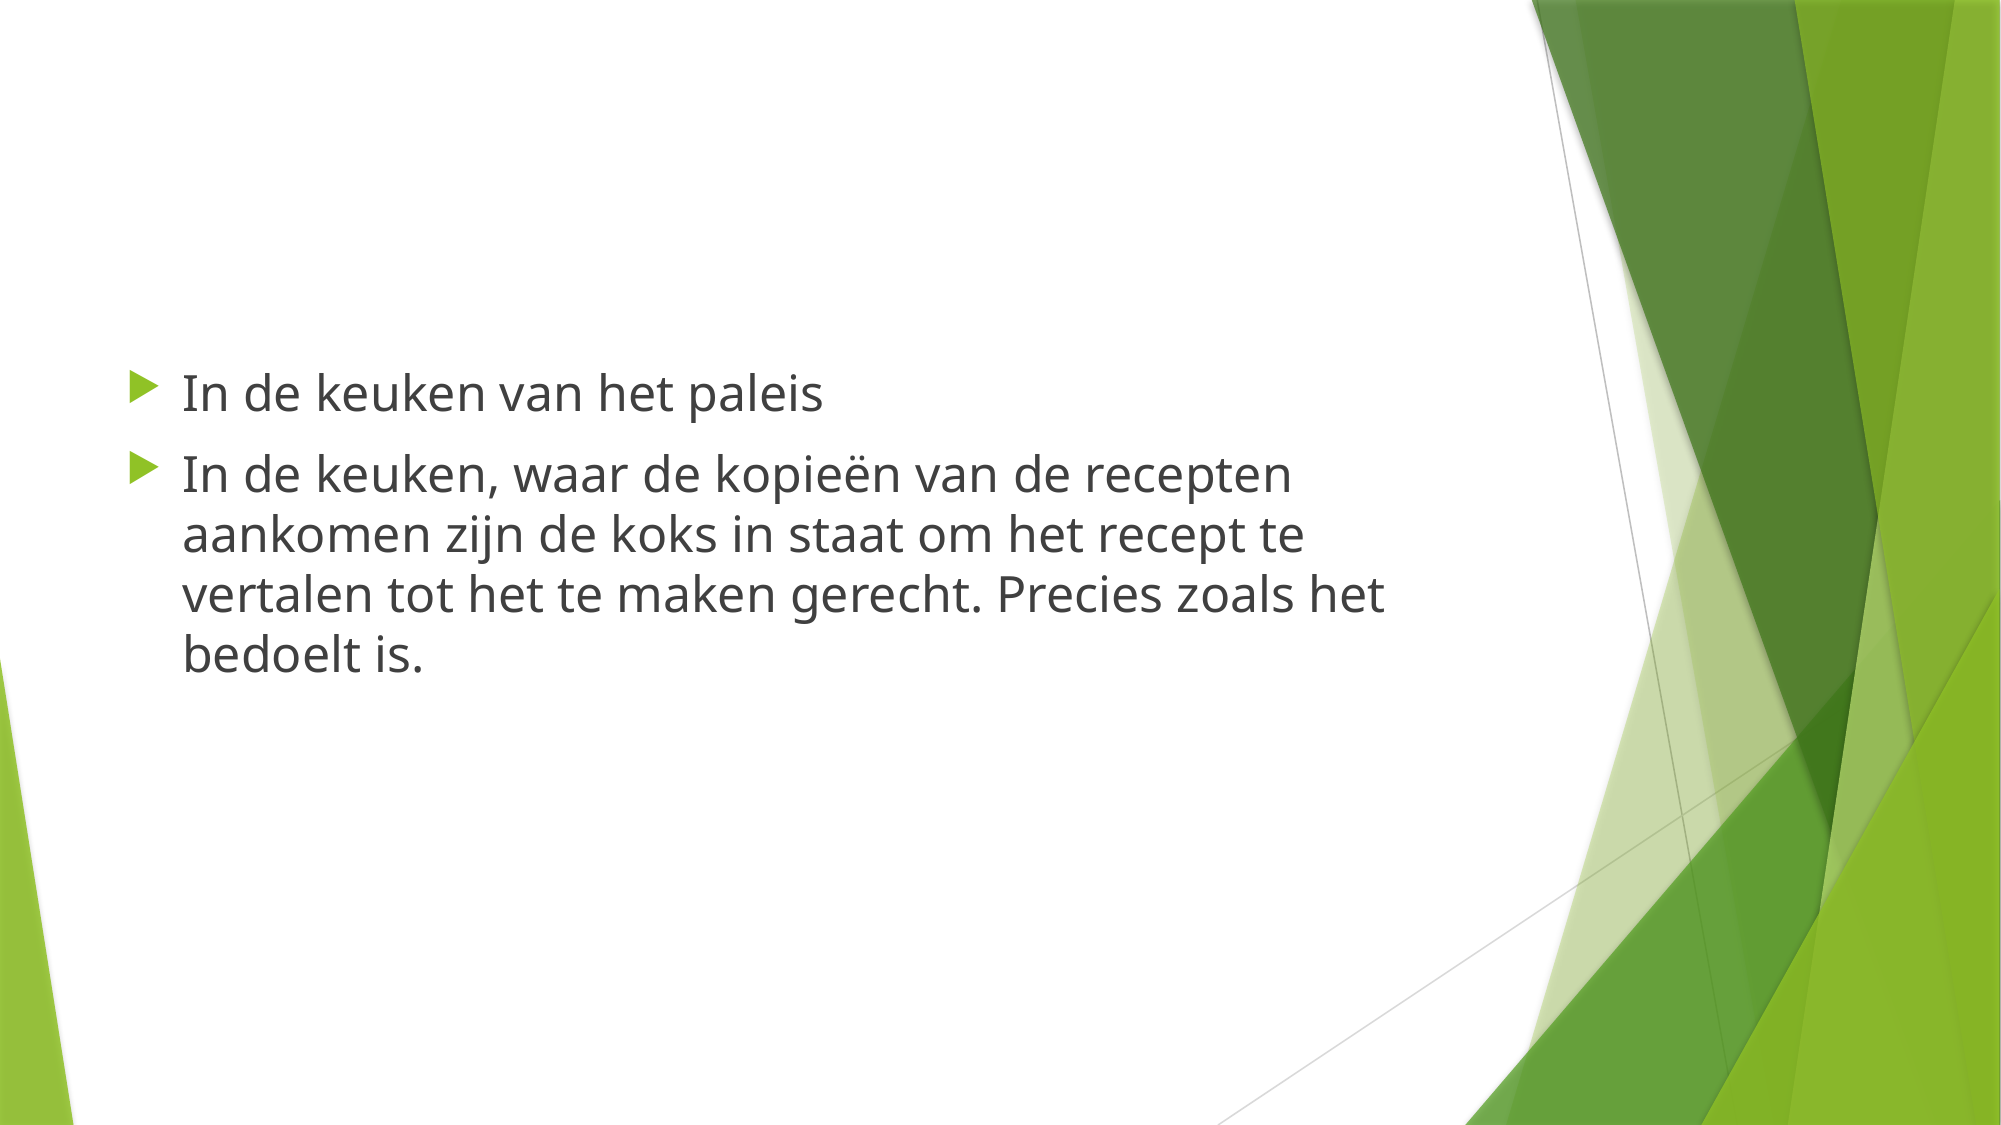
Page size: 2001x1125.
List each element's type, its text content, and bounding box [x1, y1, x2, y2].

list In de keuken van het paleis In de keuken, waar de kopieën van de recepten aankomen zijn de koks in staat om het recept te vertalen tot het te maken gerecht. Precies zoals het bedoelt is. [111, 354, 1522, 992]
